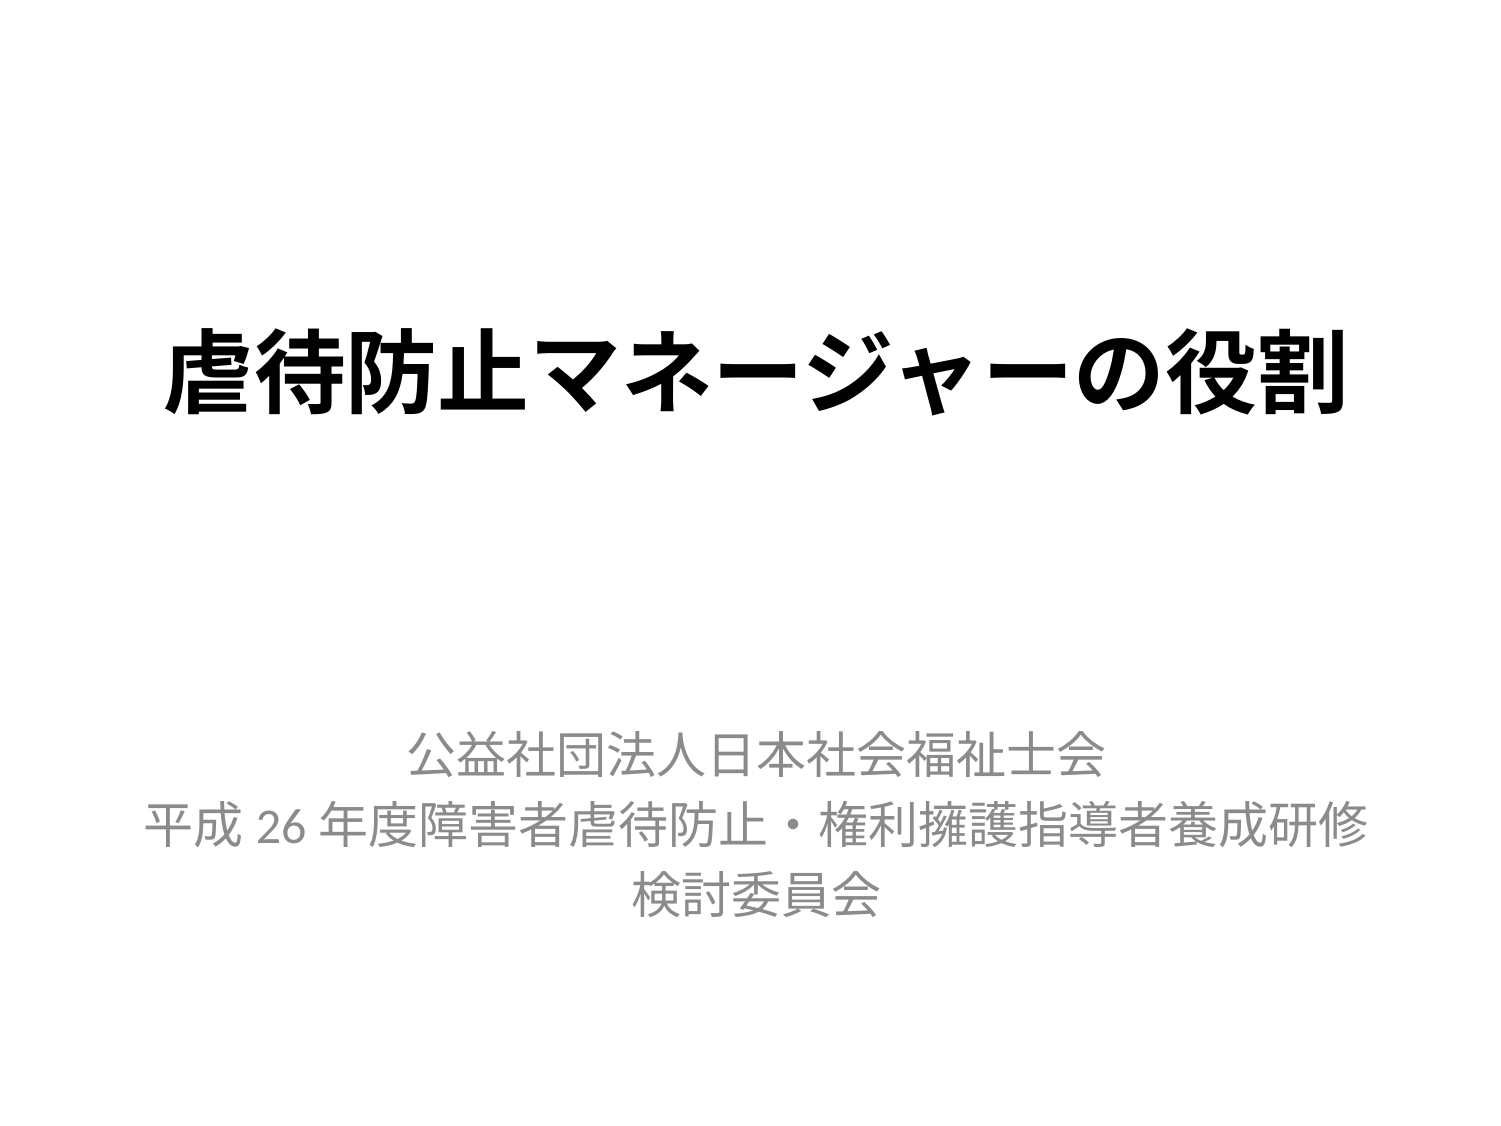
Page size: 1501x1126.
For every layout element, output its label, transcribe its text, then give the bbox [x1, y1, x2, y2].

text_box 虐待防止マネージャーの役割 [118, 196, 1394, 544]
text_box 公益社団法人日本社会福祉士会 平成26年度障害者虐待防止・権利擁護指導者養成研修 検討委員会 [88, 716, 1424, 926]
